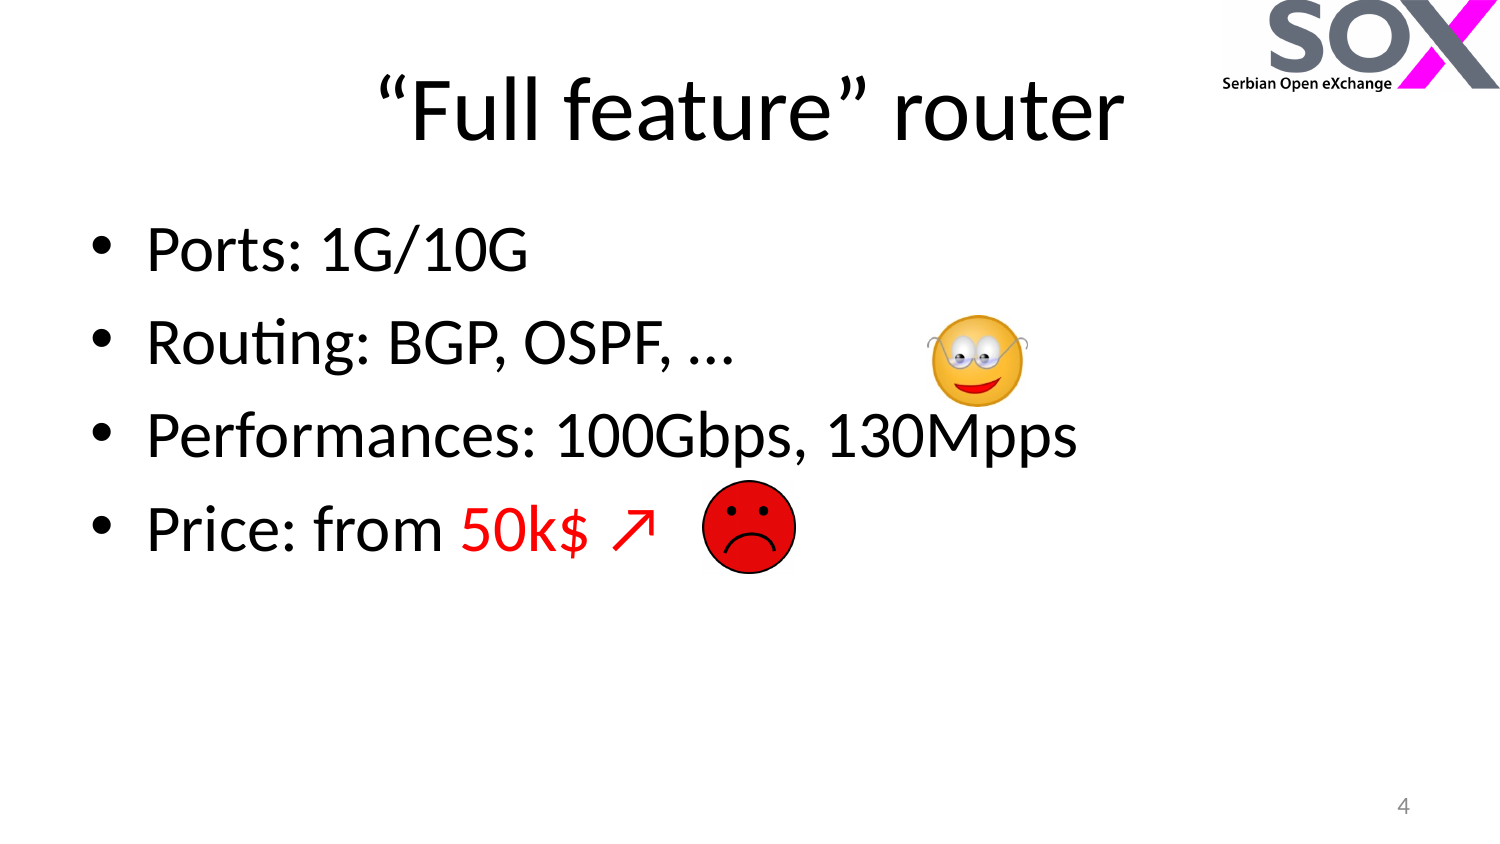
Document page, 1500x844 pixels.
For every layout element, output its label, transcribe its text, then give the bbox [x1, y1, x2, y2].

picture [926, 315, 1028, 407]
slide_number 4 [1074, 782, 1425, 827]
title “Full feature” router [75, 33, 1425, 175]
picture [702, 480, 796, 575]
picture [1223, 0, 1500, 92]
list Ports: 1G/10G Routing: BGP, OSPF, … Performances: 100Gbps, 130Mpps Price: from 50k$ ↗ [75, 196, 1425, 754]
